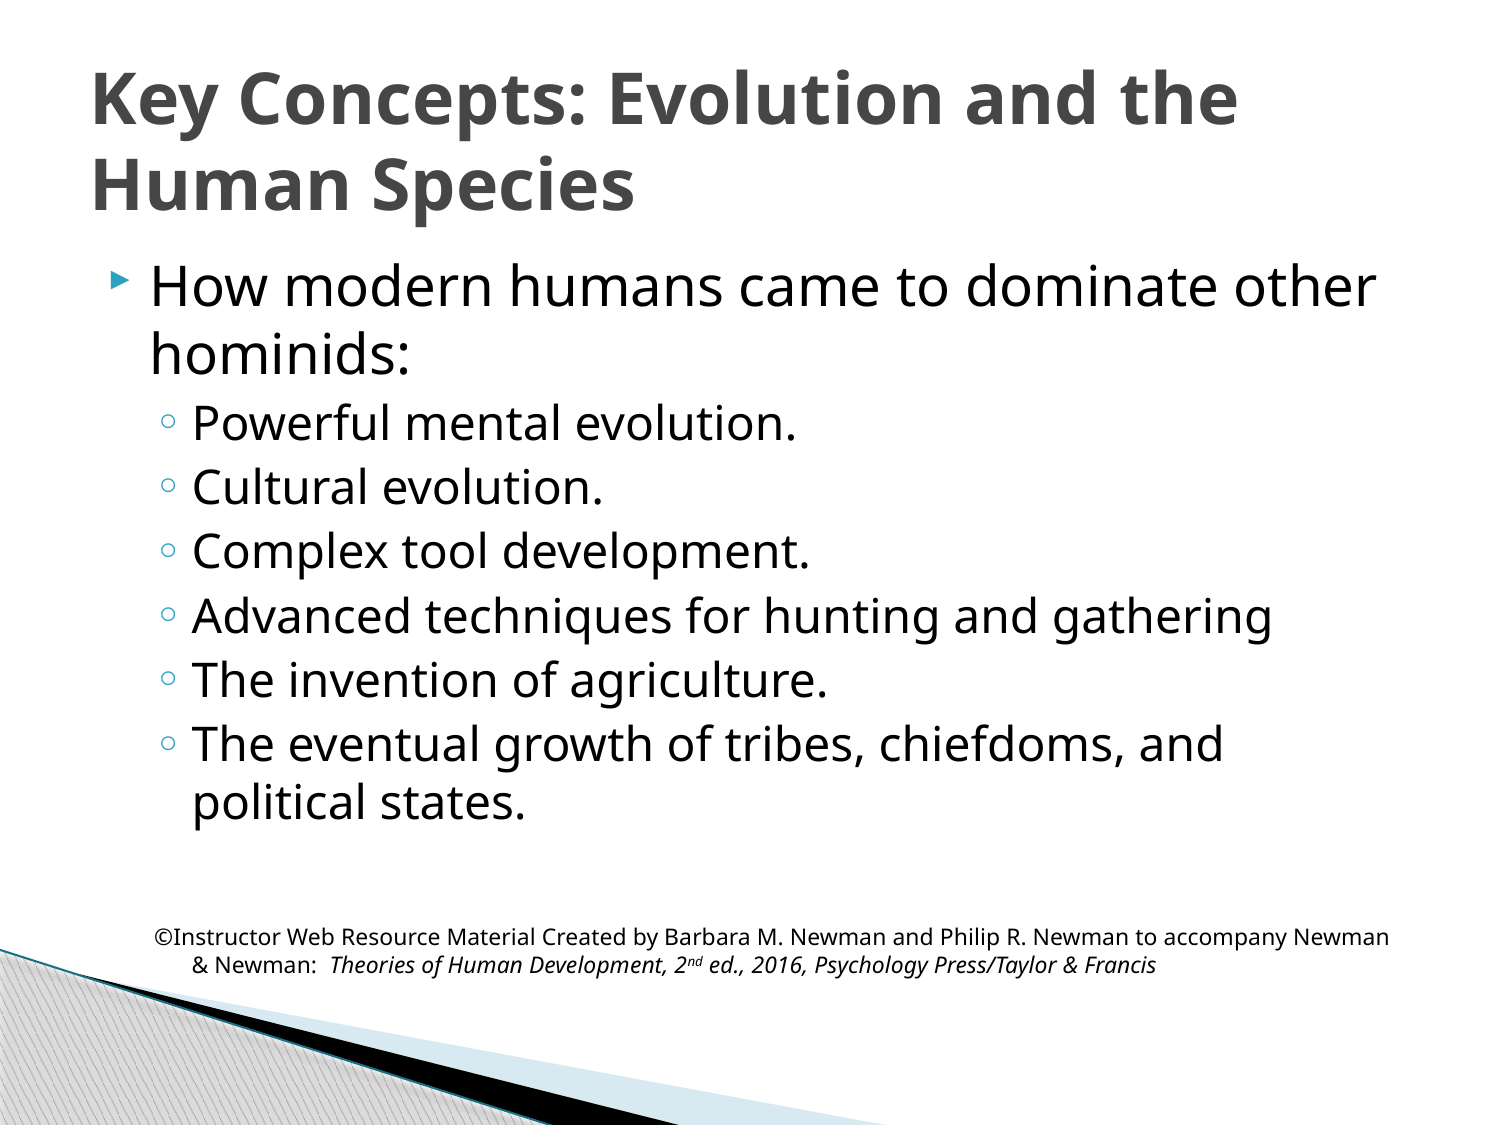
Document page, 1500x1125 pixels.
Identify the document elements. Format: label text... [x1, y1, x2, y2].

title Key Concepts: Evolution and the Human Species [75, 45, 1425, 233]
list How modern humans came to dominate other hominids: Powerful mental evolution. Cultural evolution. Complex tool development. Advanced techniques for hunting and gathering The invention of agriculture. The eventual growth of tribes, chiefdoms, and political states. ©Instructor Web Resource Material Created by Barbara M. Newman and Philip R. Newman to accompany Newman & Newman: Theories of Human Development, 2nd ed., 2016, Psychology Press/Taylor & Francis [75, 243, 1425, 986]
